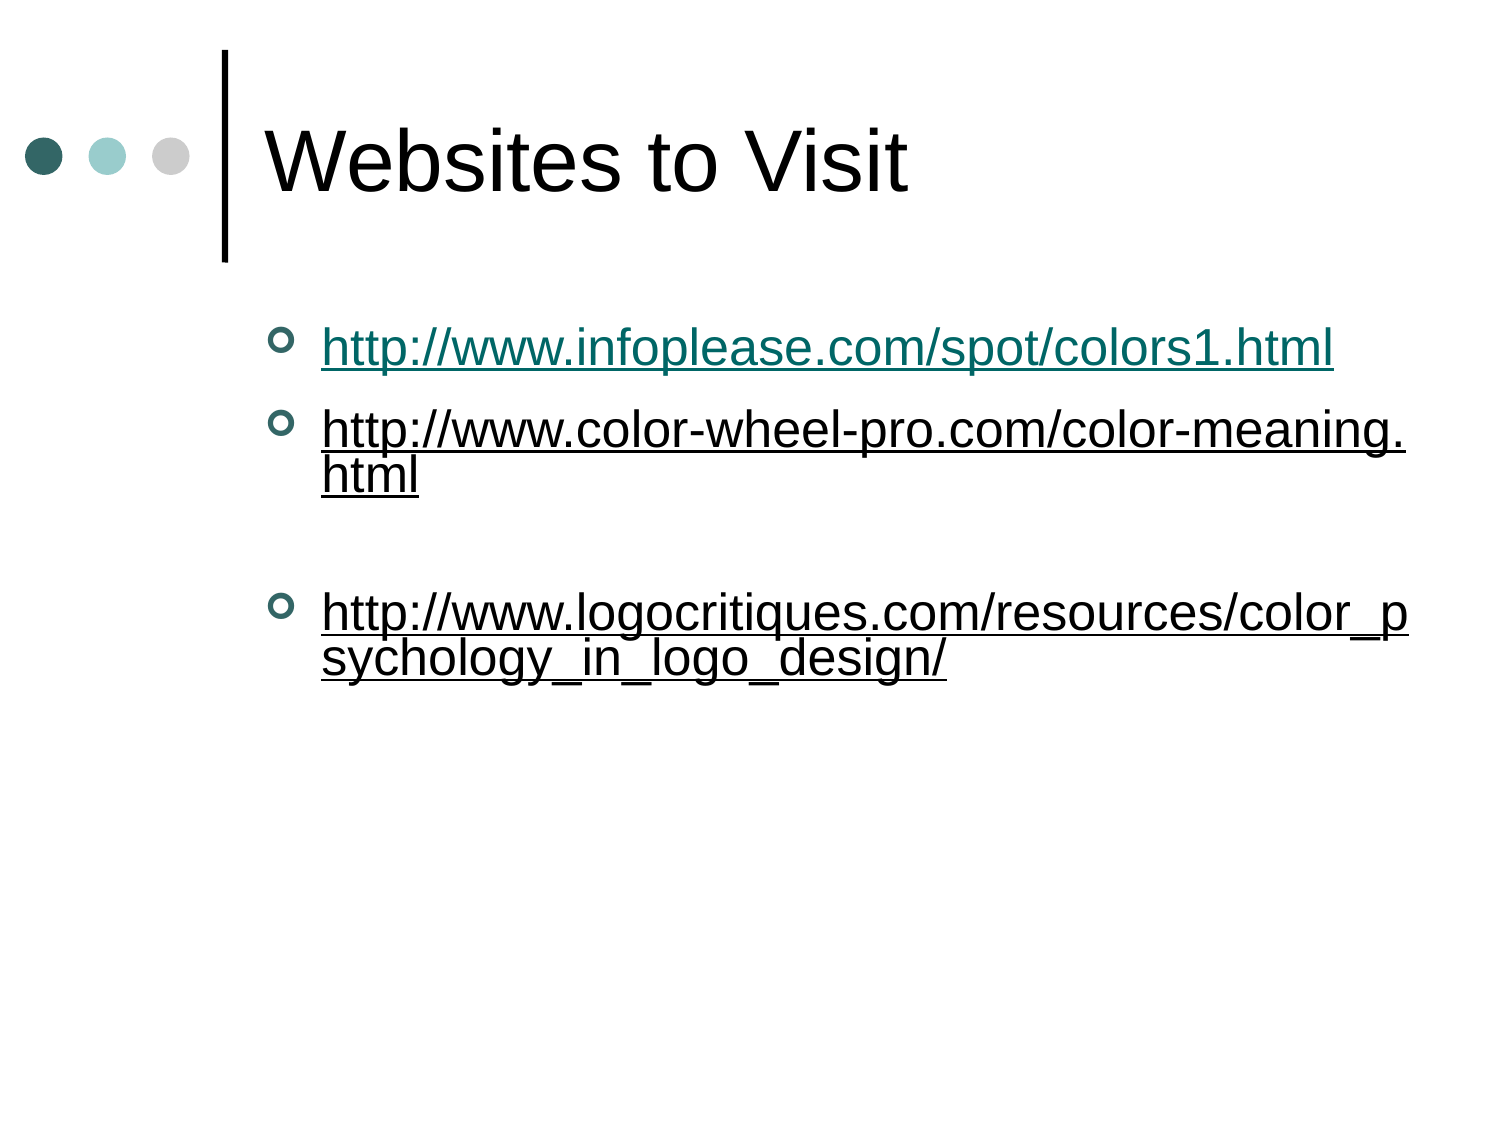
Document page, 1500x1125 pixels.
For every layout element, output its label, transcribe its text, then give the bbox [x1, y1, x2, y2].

list http://www.infoplease.com/spot/colors1.html http://www.color-wheel-pro.com/color-meaning.html http://www.logocritiques.com/resources/color_psychology_in_logo_design/ [249, 312, 1426, 988]
title Websites to Visit [249, 30, 1401, 282]
